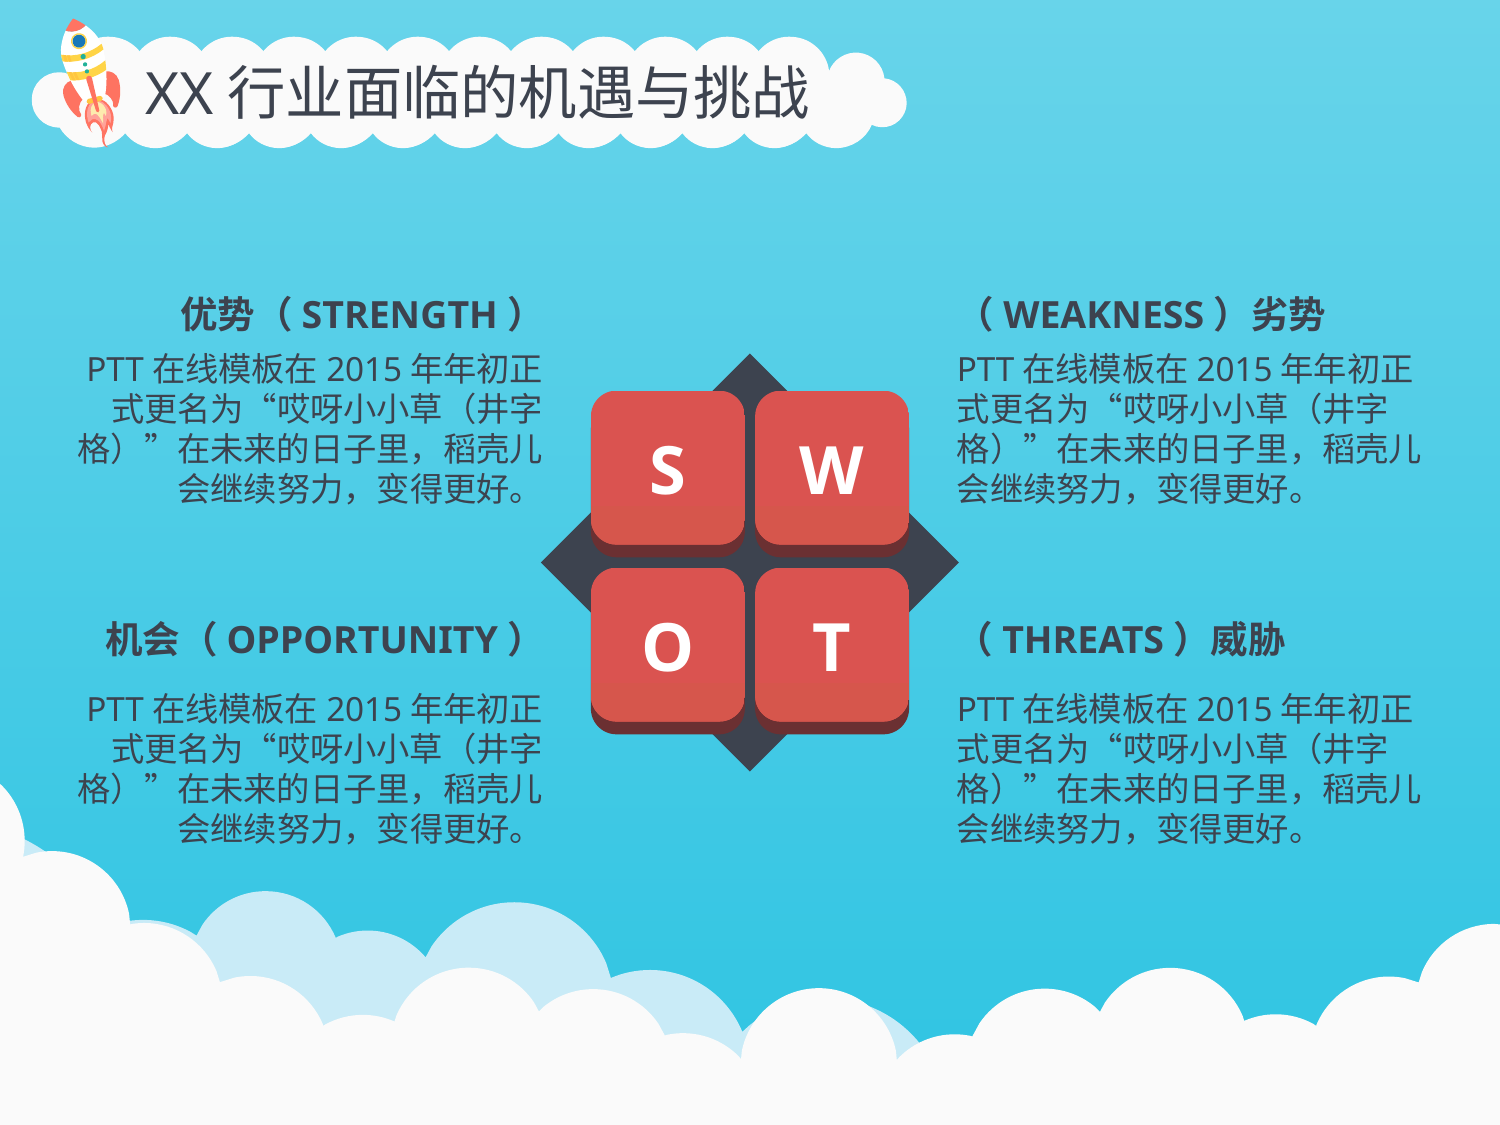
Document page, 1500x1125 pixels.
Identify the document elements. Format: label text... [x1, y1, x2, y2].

text_box PTT在线模板在2015年年初正式更名为“哎呀小小草（井字格）”在未来的日子里，稻壳儿会继续努力，变得更好。 [54, 340, 558, 516]
text_box PTT在线模板在2015年年初正式更名为“哎呀小小草（井字格）”在未来的日子里，稻壳儿会继续努力，变得更好。 [942, 680, 1446, 856]
text_box （WEAKNESS）劣势 [942, 283, 1341, 340]
text_box 优势（STRENGTH） [165, 283, 560, 344]
text_box （THREATS）威胁 [940, 608, 1301, 669]
text_box PTT在线模板在2015年年初正式更名为“哎呀小小草（井字格）”在未来的日子里，稻壳儿会继续努力，变得更好。 [54, 680, 558, 856]
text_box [590, 390, 910, 735]
text_box 机会（OPPORTUNITY） [90, 608, 560, 669]
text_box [31, 18, 907, 149]
text_box PTT在线模板在2015年年初正式更名为“哎呀小小草（井字格）”在未来的日子里，稻壳儿会继续努力，变得更好。 [942, 340, 1446, 516]
